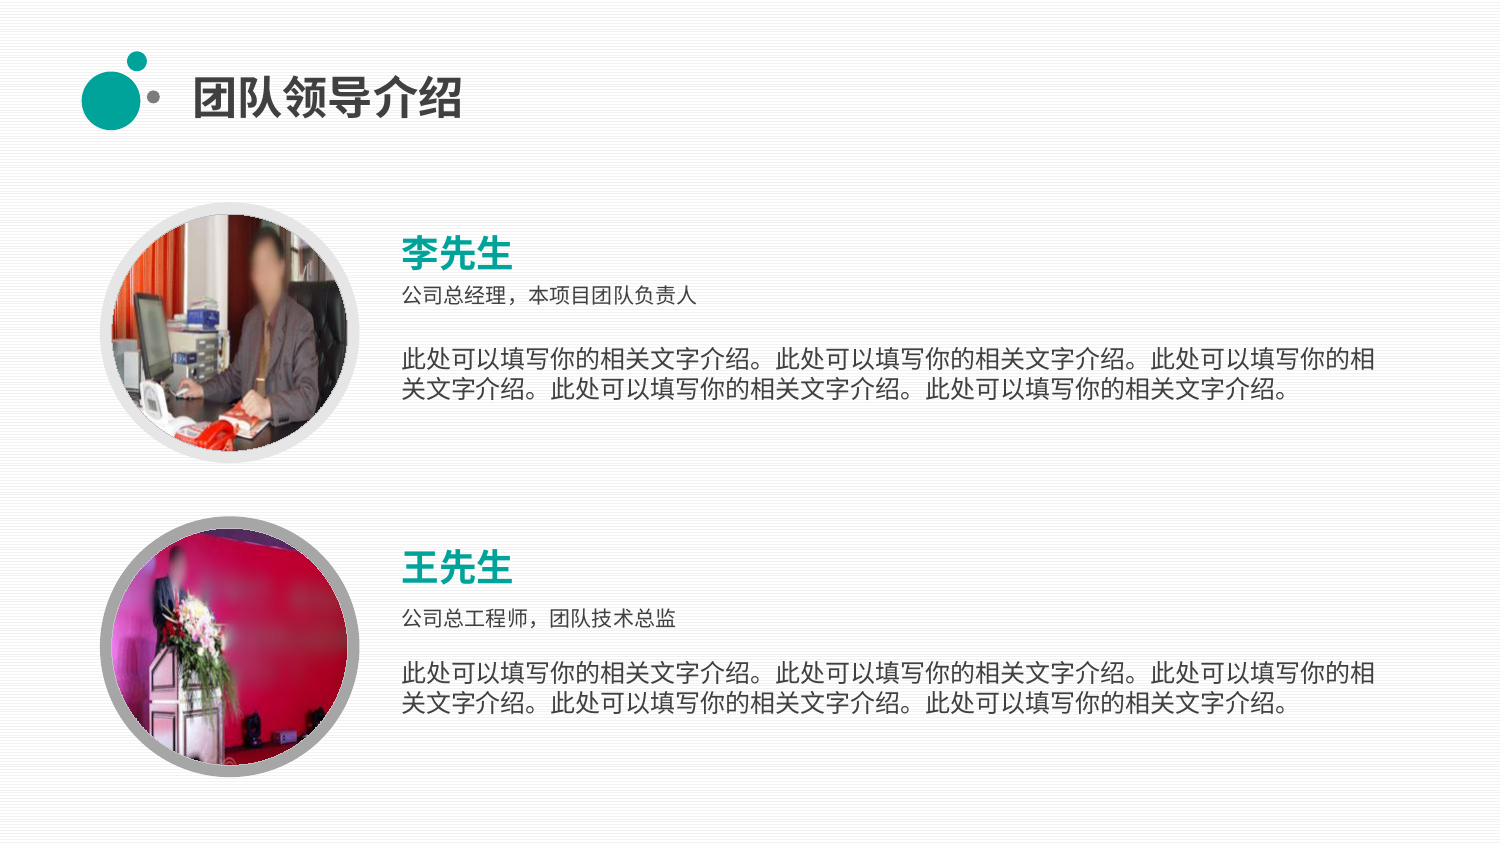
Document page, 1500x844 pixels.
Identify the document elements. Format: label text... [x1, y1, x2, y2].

text_box [99, 202, 360, 464]
text_box [99, 516, 360, 778]
text_box 公司总工程师，团队技术总监 [386, 597, 1271, 638]
text_box 此处可以填写你的相关文字介绍。此处可以填写你的相关文字介绍。此处可以填写你的相关文字介绍。此处可以填写你的相关文字介绍。此处可以填写你的相关文字介绍。 [386, 650, 1413, 725]
text_box 王先生 [386, 536, 577, 597]
text_box 公司总经理，本项目团队负责人 [386, 274, 1271, 315]
text_box 此处可以填写你的相关文字介绍。此处可以填写你的相关文字介绍。此处可以填写你的相关文字介绍。此处可以填写你的相关文字介绍。此处可以填写你的相关文字介绍。 [386, 336, 1413, 411]
text_box [111, 214, 348, 452]
text_box 李先生 [386, 222, 577, 283]
text_box 团队领导介绍 [180, 63, 737, 130]
text_box [111, 528, 348, 766]
